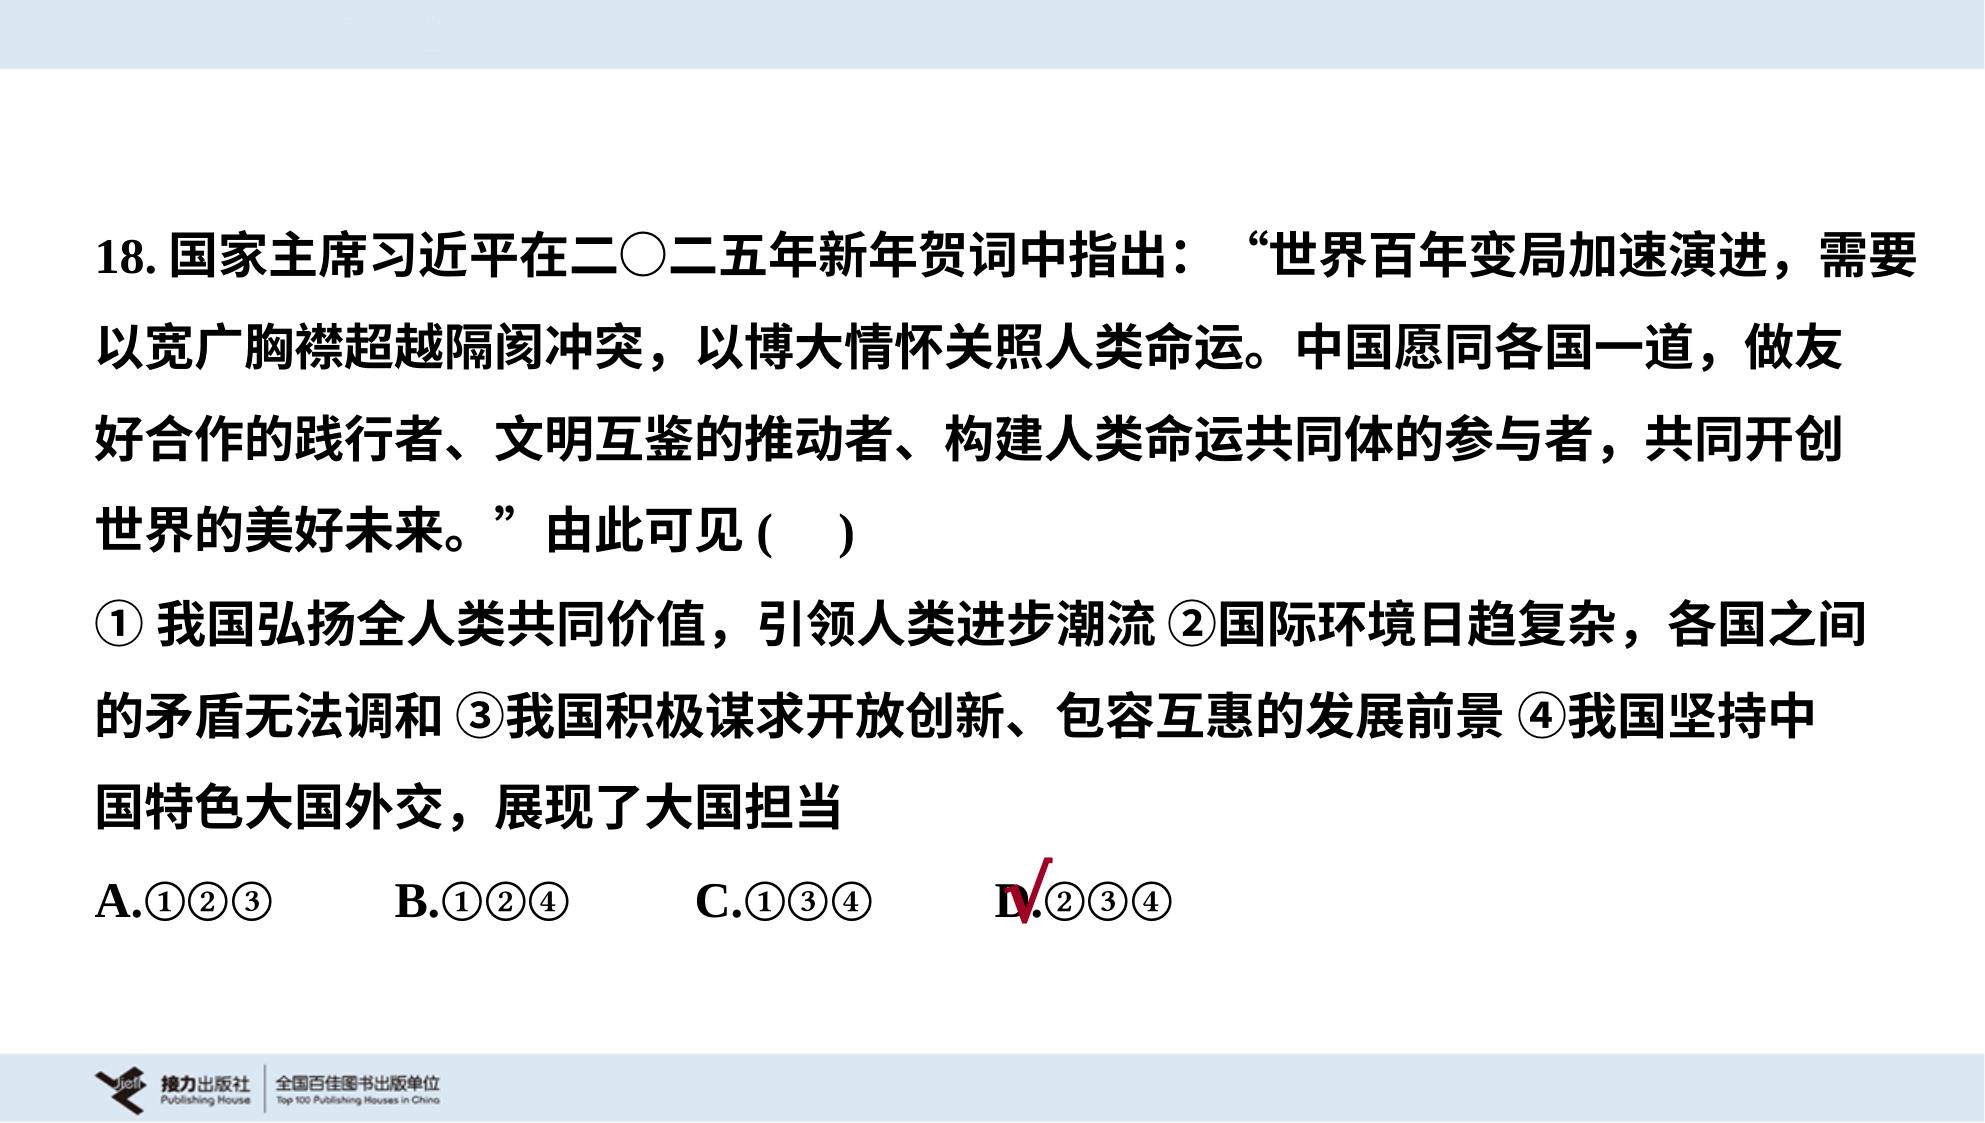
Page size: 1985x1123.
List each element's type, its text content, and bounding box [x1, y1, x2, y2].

text_box A.①②③ B.①②④ C.①③④ D.②③④ [94, 839, 1892, 928]
text_box √ [1001, 845, 1054, 938]
text_box ①我国弘扬全人类共同价值，引领人类进步潮流 ②国际环境日趋复杂，各国之间 的矛盾无法调和 ③我国积极谋求开放创新、包容互惠的发展前景 ④我国坚持中 国特色大国外交，展现了大国担当 [94, 560, 1892, 836]
text_box 18.国家主席习近平在二○二五年新年贺词中指出：“世界百年变局加速演进，需要 以宽广胸襟超越隔阂冲突，以博大情怀关照人类命运。中国愿同各国一道，做友 好合作的践行者、文明互鉴的推动者、构建人类命运共同体的参与者，共同开创 世界的美好未来。”由此可见( ) [94, 192, 1892, 559]
picture [0, 0, 1985, 1122]
